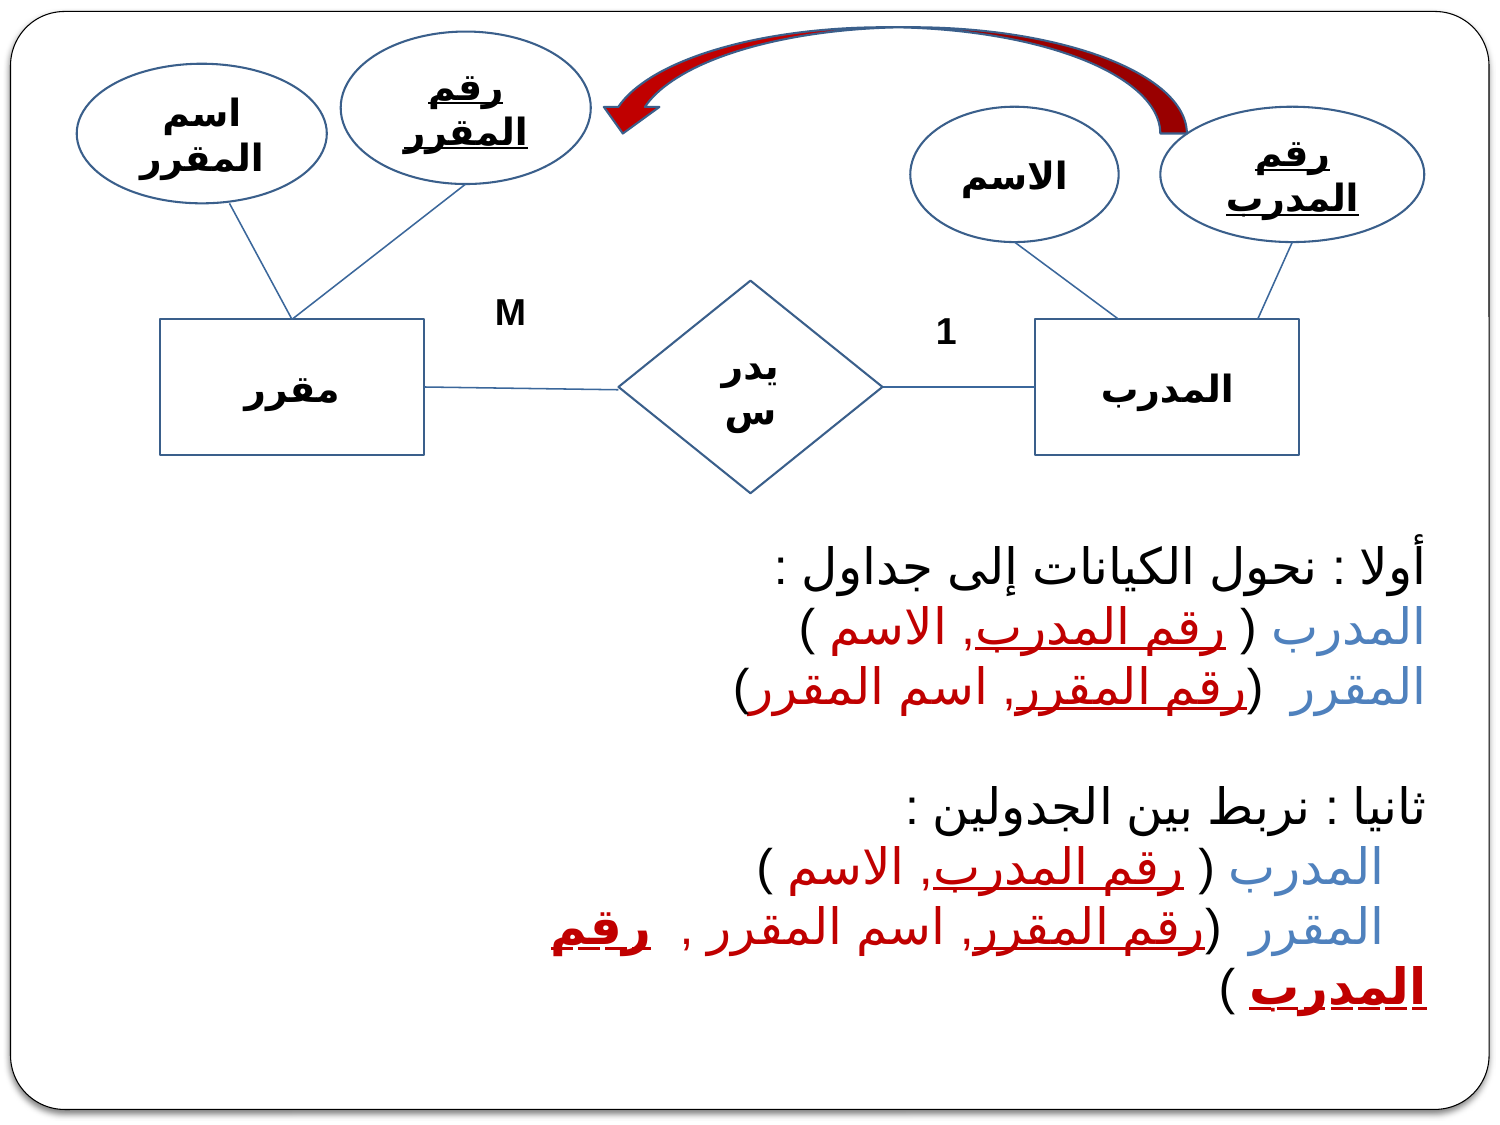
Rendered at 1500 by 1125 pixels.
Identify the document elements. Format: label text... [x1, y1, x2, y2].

text_box أولا : نحول الكيانات إلى جداول : المدرب ( رقم المدرب, الاسم ) المقرر (رقم المقرر, اسم المقرر) ثانيا : نربط بين الجدولين : المدرب ( رقم المدرب, الاسم ) المقرر (رقم المقرر, اسم المقرر , رقم المدرب ) [479, 527, 1442, 1082]
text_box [76, 31, 1425, 494]
